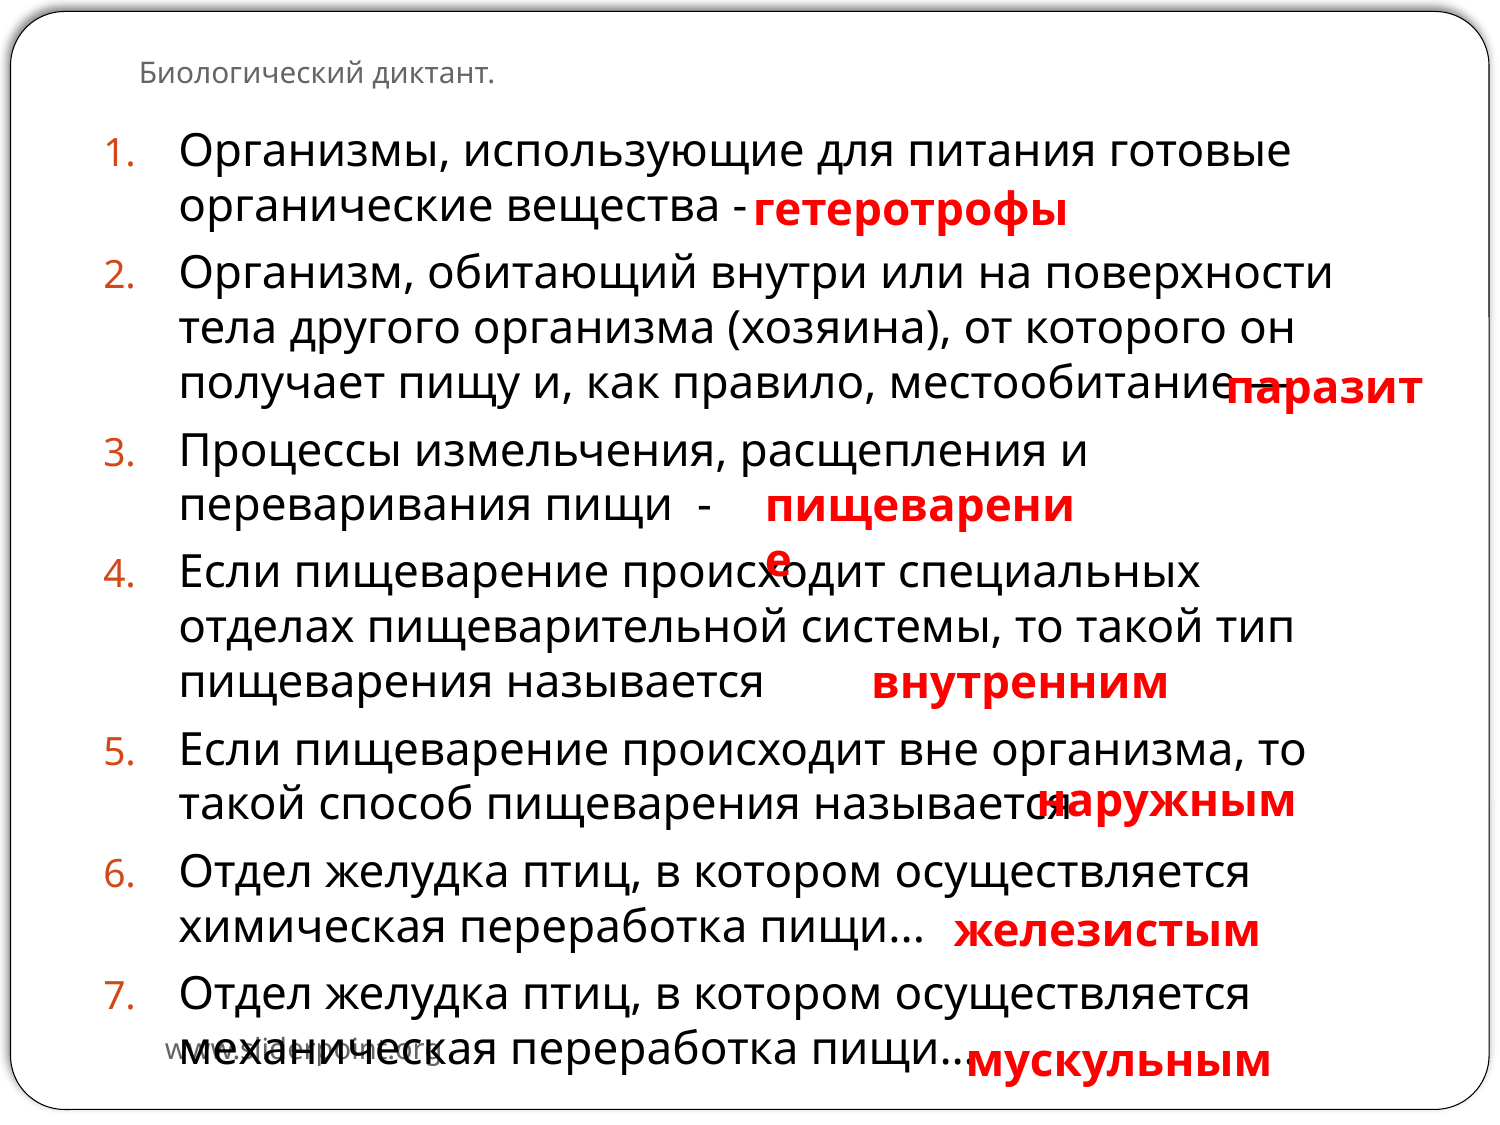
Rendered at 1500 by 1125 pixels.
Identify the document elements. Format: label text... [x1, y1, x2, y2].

text_box наружным [1021, 763, 1388, 833]
title Биологический диктант. [123, 0, 1399, 104]
list Организмы, использующие для питания готовые органические вещества - Организм, обитающий внутри или на поверхности тела другого организма (хозяина), от которого он получает пищу и, как правило, местообитание — Процессы измельчения, расщепления и переваривания пищи - Если пищеварение происходит специальных отделах пищеварительной системы, то такой тип пищеварения называется Если пищеварение происходит вне организма, то такой способ пищеварения называется Отдел желудка птиц, в котором осуществляется химическая переработка пищи... Отдел желудка птиц, в котором осуществляется механическая переработка пищи… [88, 113, 1364, 864]
text_box паразит [1210, 349, 1471, 420]
text_box мускульным [950, 1023, 1306, 1093]
text_box гетеротрофы [738, 172, 1152, 243]
footer www.sliderpoint.org [150, 1012, 800, 1088]
text_box пищеварение [750, 467, 1117, 593]
text_box внутренним [856, 645, 1294, 715]
text_box железистым [938, 893, 1282, 963]
